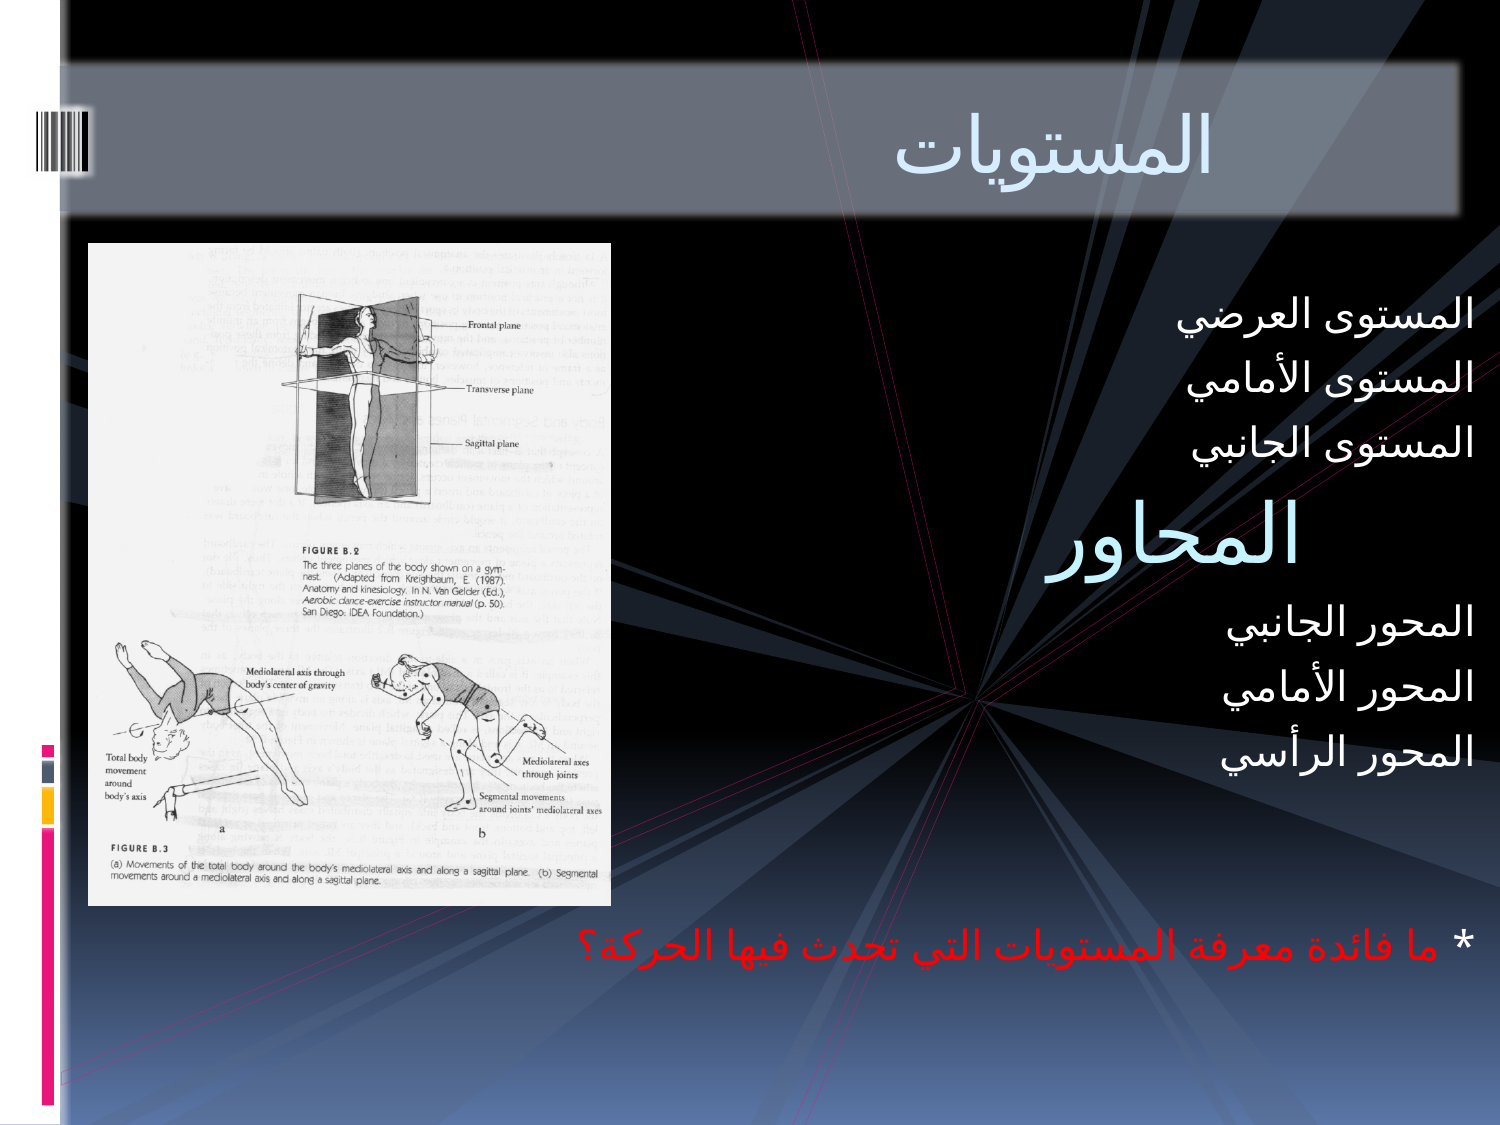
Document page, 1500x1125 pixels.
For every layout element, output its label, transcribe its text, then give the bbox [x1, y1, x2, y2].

title المستويات [655, 83, 1454, 212]
picture [87, 243, 612, 907]
list المستوى العرضي المستوى الأمامي المستوى الجانبي المحاور المحور الجانبي المحور الأمامي المحور الرأسي * ما فائدة معرفة المستويات التي تحدث فيها الحركة؟ [502, 278, 1500, 1035]
